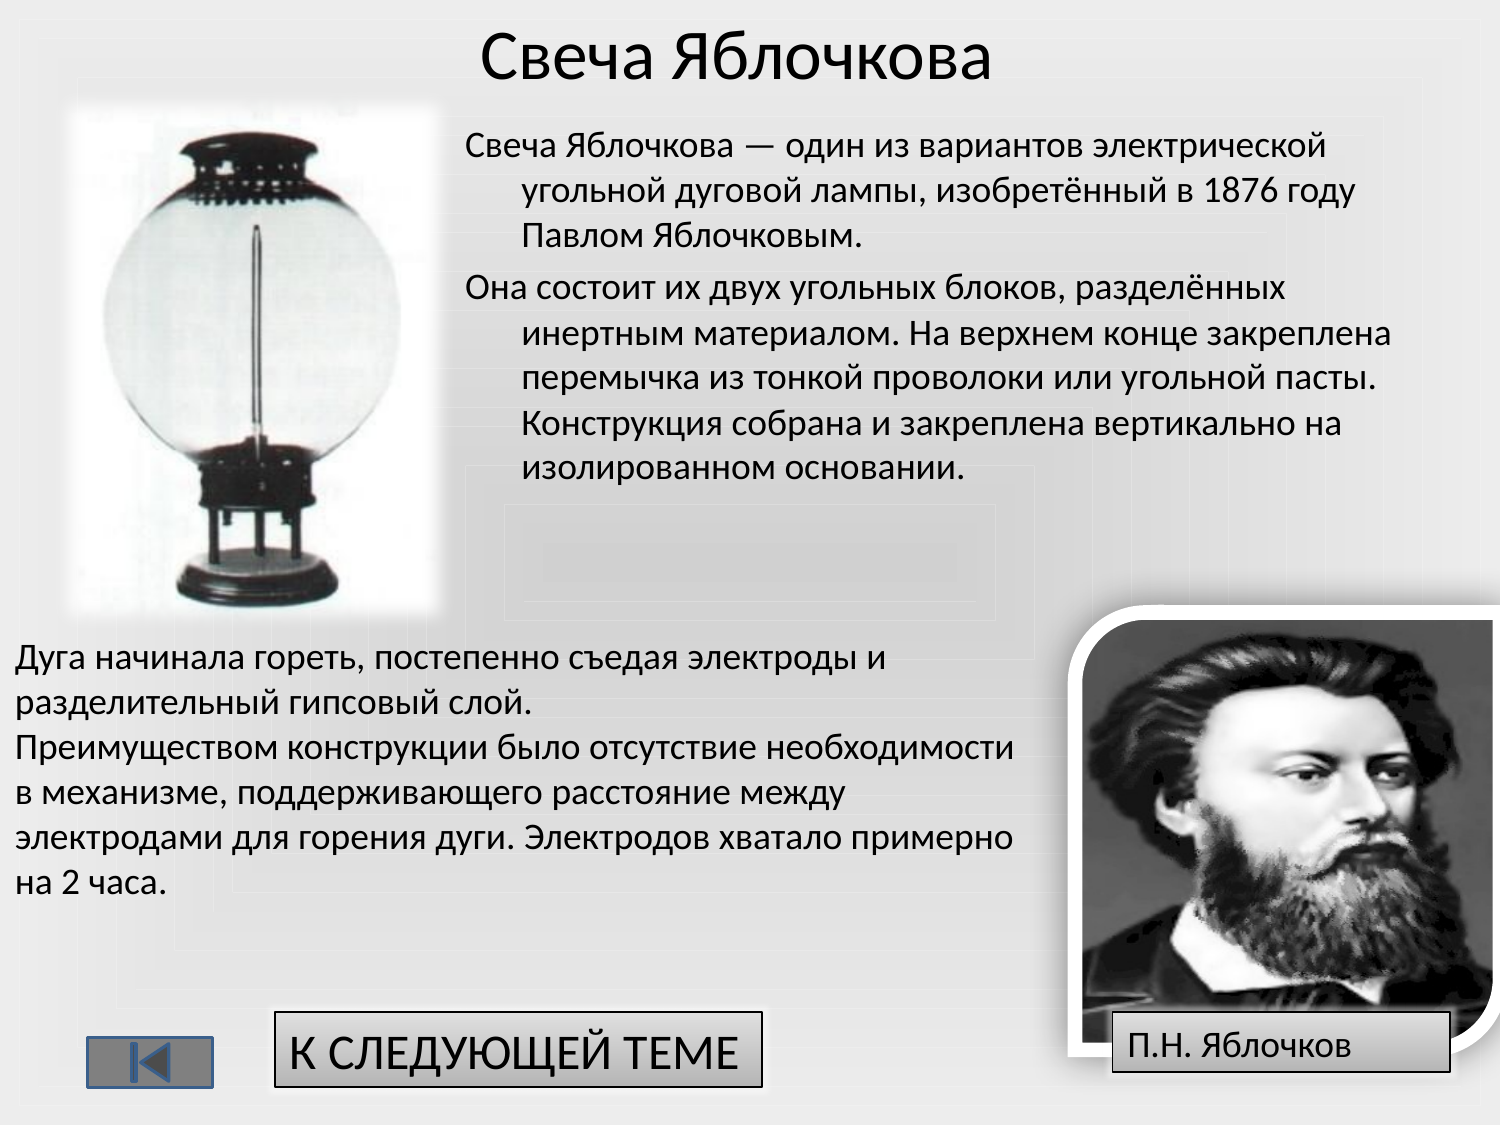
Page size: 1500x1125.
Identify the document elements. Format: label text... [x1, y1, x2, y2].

text_box Дуга начинала гореть, постепенно съедая электроды и разделительный гипсовый слой. Преимуществом конструкции было отсутствие необходимости в механизме, поддерживающего расстояние между электродами для горения дуги. Электродов хватало примерно на 2 часа. [0, 624, 1050, 955]
text_box [86, 1036, 214, 1089]
text_box П.Н. Яблочков [1112, 1061, 1451, 1073]
picture [49, 86, 457, 634]
text_box К следующей теме [274, 1011, 763, 1088]
picture [1074, 612, 1500, 1051]
title Свеча Яблочкова [62, 0, 1413, 112]
list Свеча Яблочкова — один из вариантов электрической угольной дуговой лампы, изобретённый в 1876 году Павлом Яблочковым. Она состоит их двух угольных блоков, разделённых инертным материалом. На верхнем конце закреплена перемычка из тонкой проволоки или угольной пасты. Конструкция собрана и закреплена вертикально на изолированном основании. [467, 112, 1425, 642]
